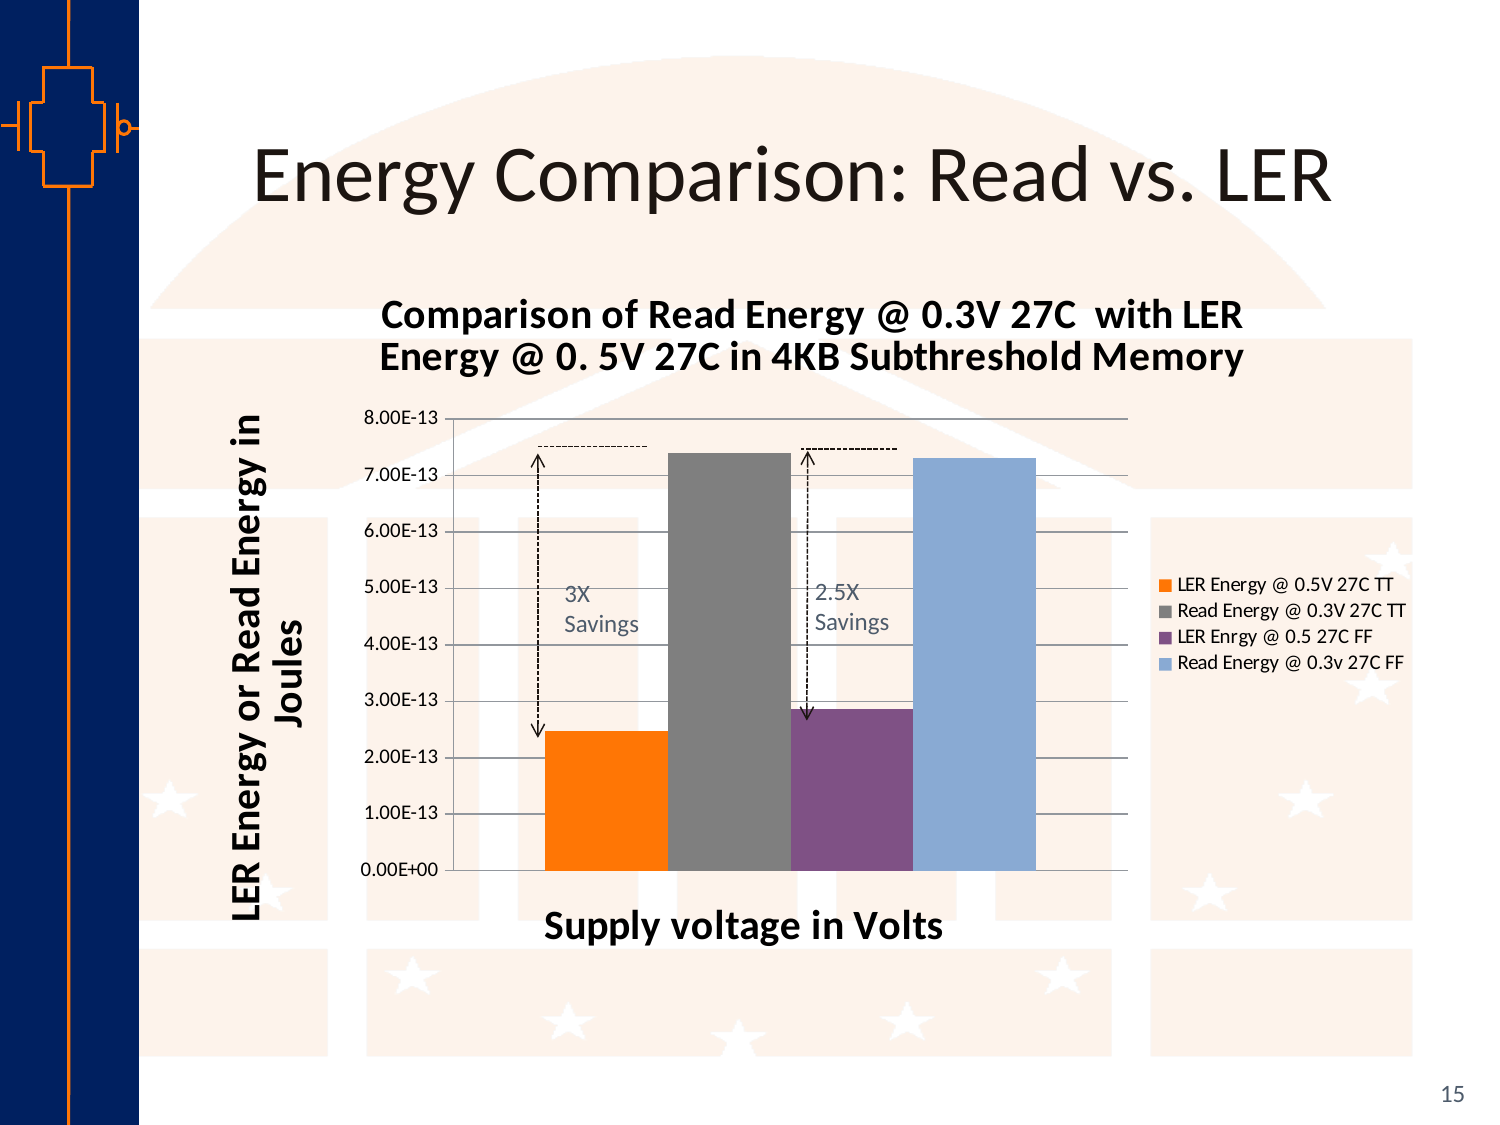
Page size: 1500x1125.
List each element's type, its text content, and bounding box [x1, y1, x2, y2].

title Energy Comparison: Read vs. LER [200, 37, 1388, 225]
slide_number 15 [1425, 1062, 1488, 1123]
chart [199, 262, 1426, 988]
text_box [537, 446, 919, 739]
